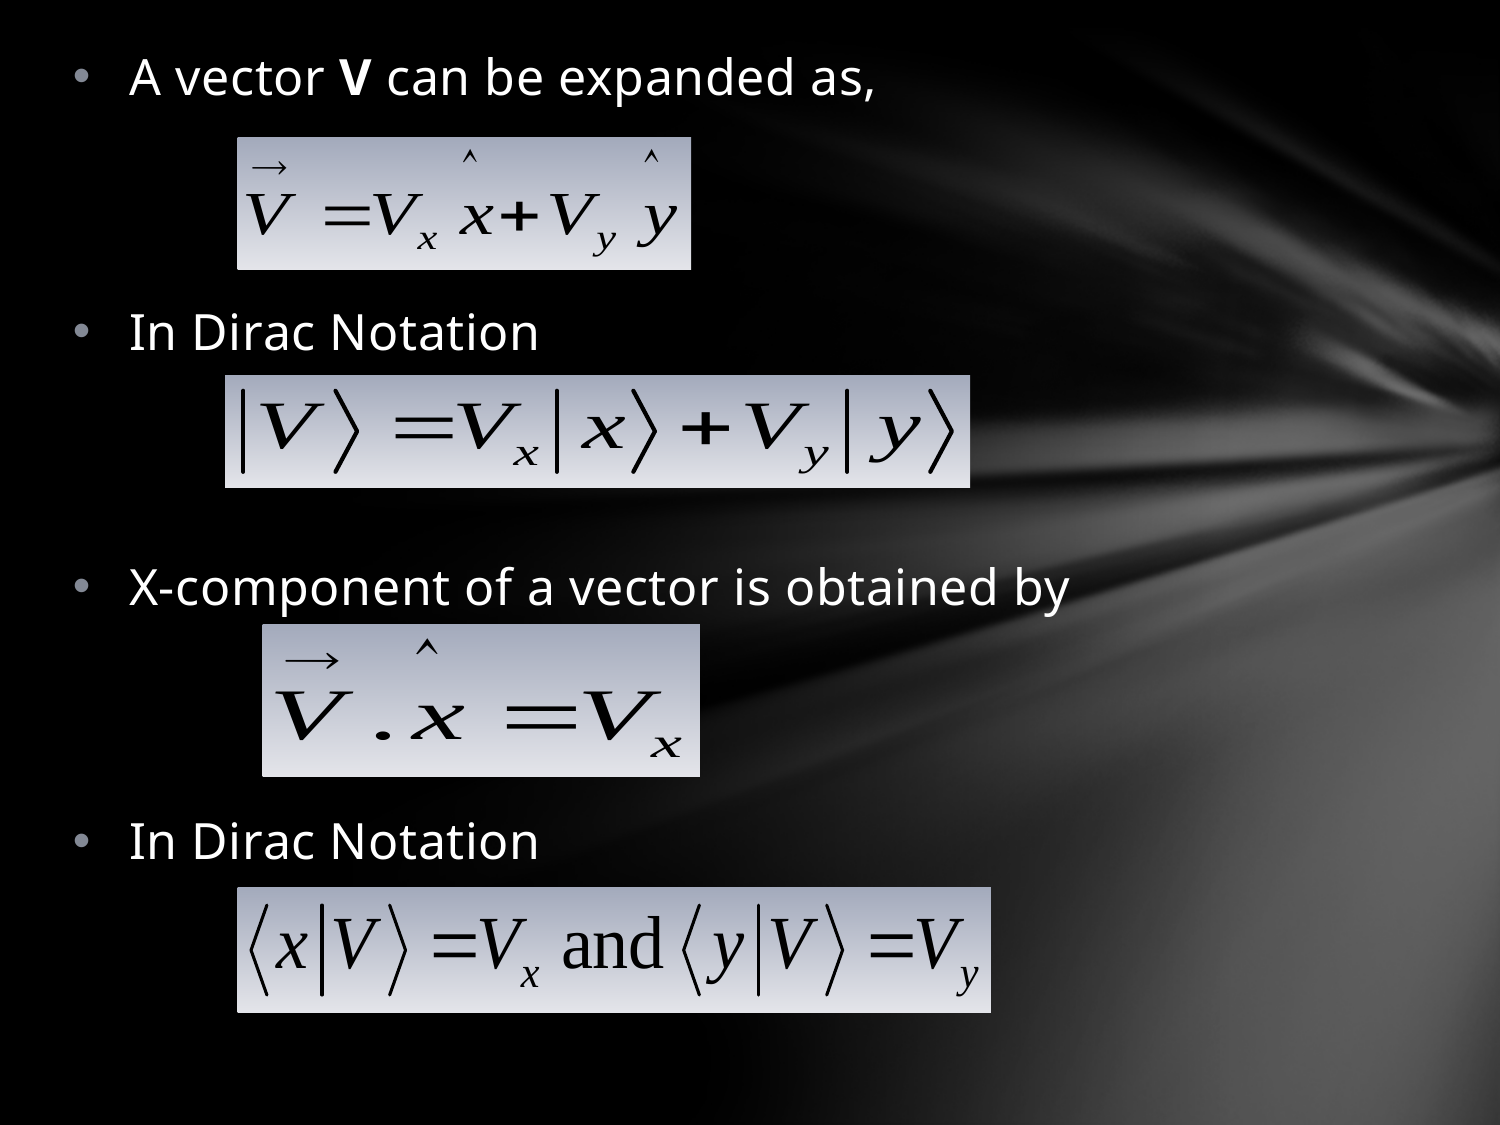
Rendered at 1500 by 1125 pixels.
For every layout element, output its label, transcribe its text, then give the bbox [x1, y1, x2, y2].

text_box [262, 624, 701, 777]
list A vector V can be expanded as, In Dirac Notation X-component of a vector is obtained by In Dirac Notation [57, 37, 1318, 1016]
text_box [224, 374, 971, 488]
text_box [237, 887, 992, 1013]
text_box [237, 137, 692, 270]
